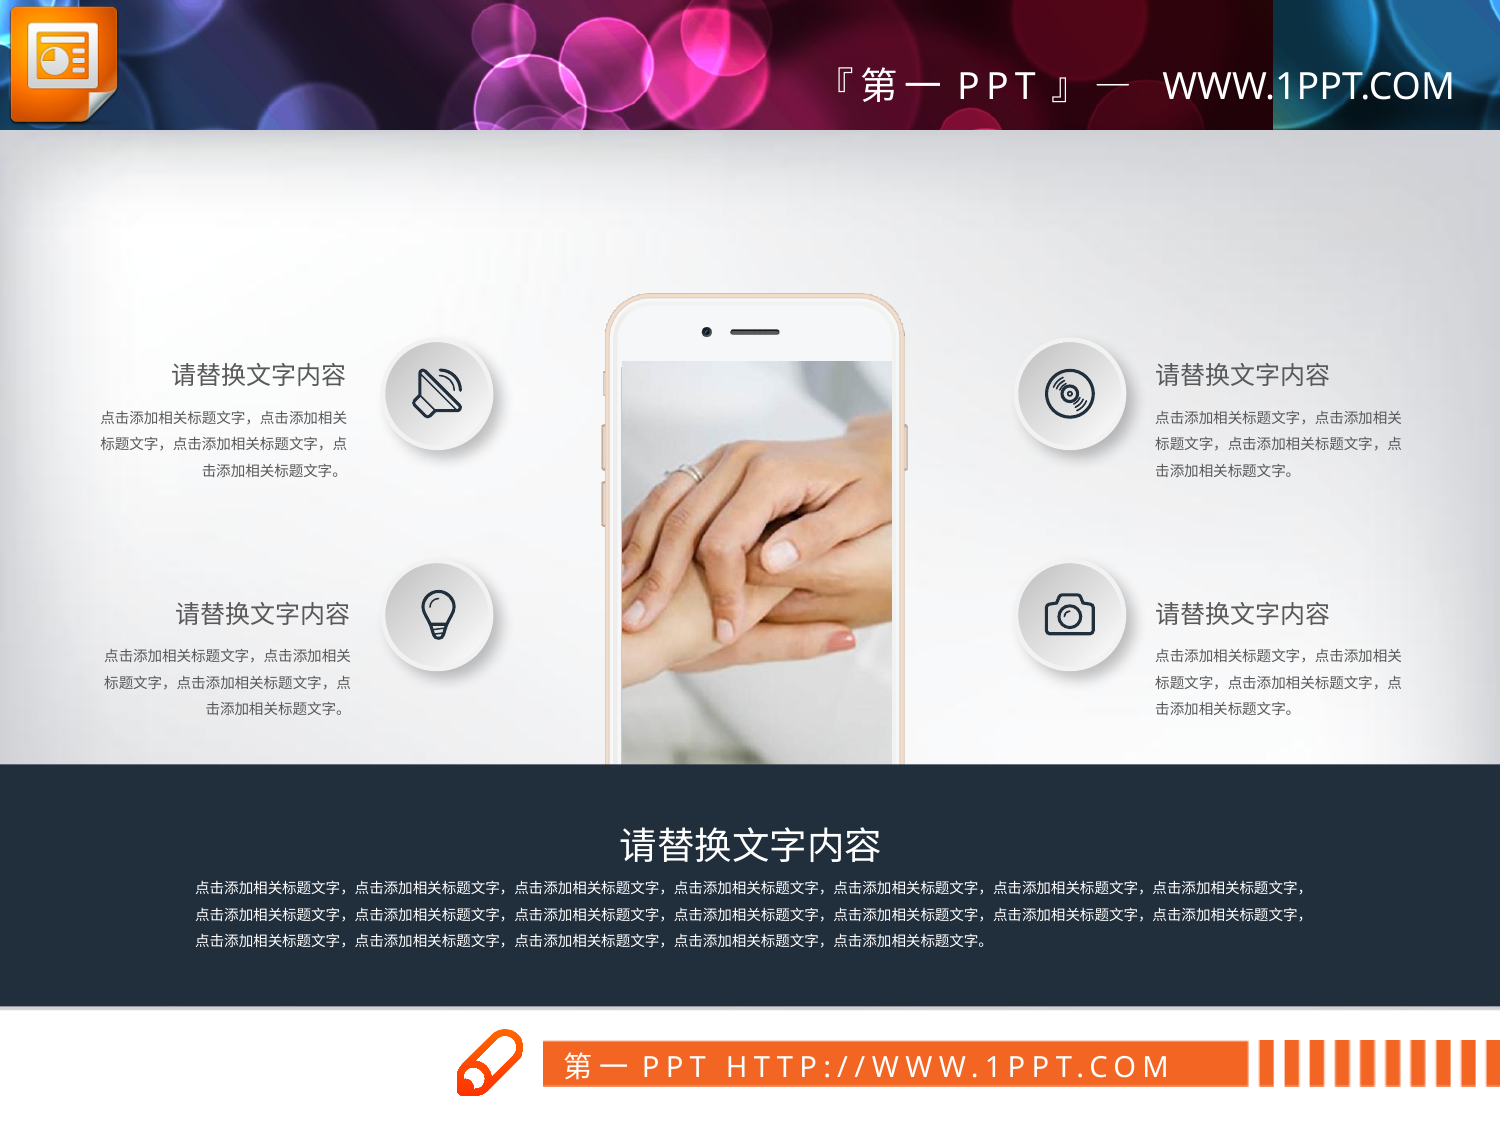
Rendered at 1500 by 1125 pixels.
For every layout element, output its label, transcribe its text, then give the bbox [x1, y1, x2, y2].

picture [0, 0, 1500, 912]
text_box 点击添加相关标题文字，点击添加相关标题文字，点击添加相关标题文字，点击添加相关标题文字。 [87, 400, 347, 472]
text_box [1015, 339, 1125, 449]
picture [543, 1040, 1500, 1087]
text_box 请替换文字内容 [68, 591, 351, 636]
text_box 点击添加相关标题文字，点击添加相关标题文字，点击添加相关标题文字，点击添加相关标题文字。 [91, 638, 351, 710]
text_box 请替换文字内容 [64, 352, 347, 397]
text_box 点击添加相关标题文字，点击添加相关标题文字，点击添加相关标题文字，点击添加相关标题文字，点击添加相关标题文字，点击添加相关标题文字，点击添加相关标题文字，点击添加相关标题文字，点击添加相关标题文字，点击添加相关标题文字，点击添加相关标题文字，点击添加相关标题文字，点击添加相关标题文字，点击添加相关标题文字，点击添加相关标题文字，点击添加相关标题文字，点击添加相关标题文字，点击添加相关标题文字，点击添加相关标题文字。 [179, 862, 1328, 958]
text_box 请替换文字内容 [1155, 352, 1438, 397]
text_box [1015, 560, 1125, 670]
text_box [0, 764, 1500, 1007]
text_box 点击添加相关标题文字，点击添加相关标题文字，点击添加相关标题文字，点击添加相关标题文字。 [1155, 638, 1415, 710]
picture [0, 1007, 1500, 1012]
text_box 请替换文字内容 [1155, 591, 1438, 636]
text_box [382, 560, 492, 670]
text_box 点击添加相关标题文字，点击添加相关标题文字，点击添加相关标题文字，点击添加相关标题文字。 [1155, 400, 1415, 472]
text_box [382, 339, 492, 449]
